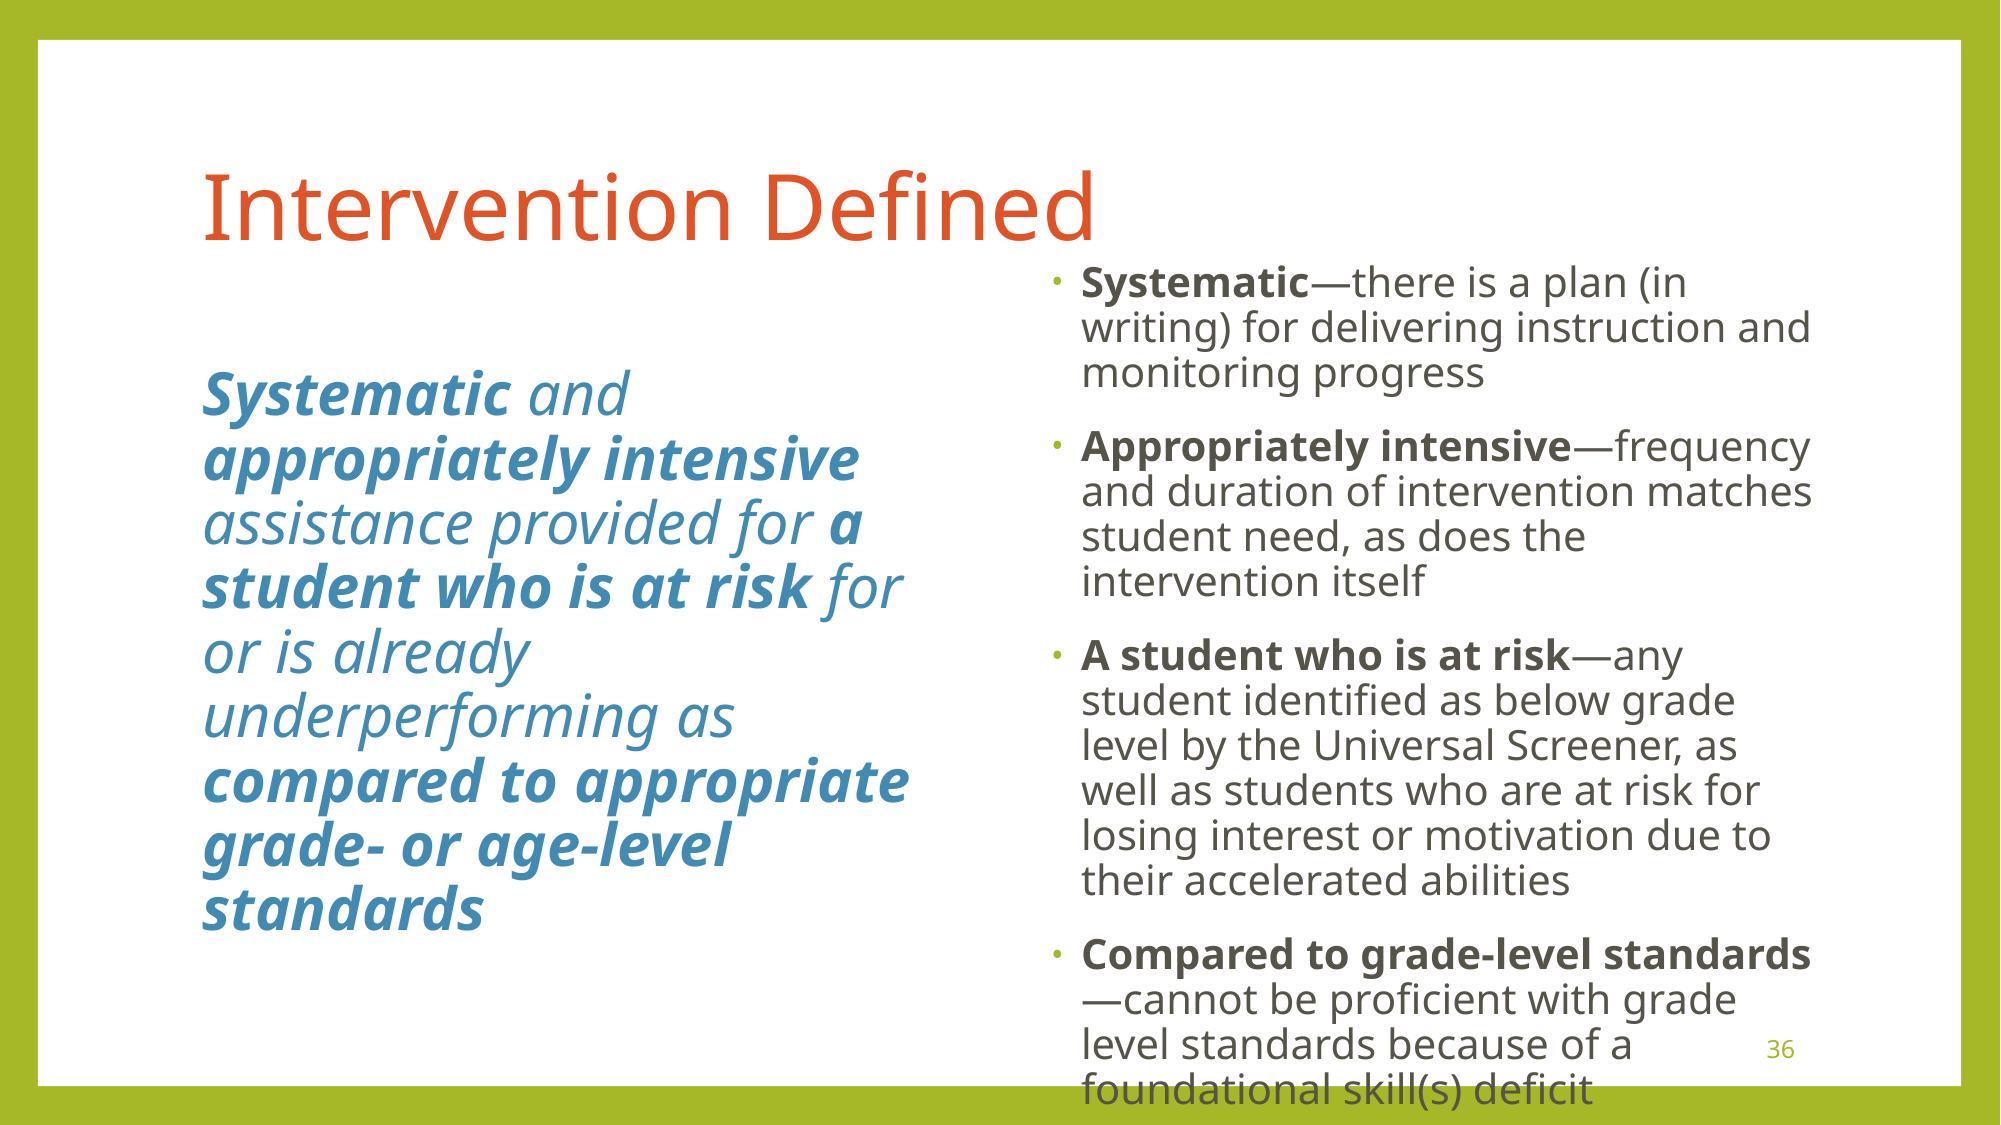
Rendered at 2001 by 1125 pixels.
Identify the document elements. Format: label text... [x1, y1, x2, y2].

list Systematic—there is a plan (in writing) for delivering instruction and monitoring progress Appropriately intensive—frequency and duration of intervention matches student need, as does the intervention itself A student who is at risk—any student identified as below grade level by the Universal Screener, as well as students who are at risk for losing interest or motivation due to their accelerated abilities Compared to grade-level standards—cannot be proficient with grade level standards because of a foundational skill(s) deficit [1028, 253, 1836, 932]
slide_number 36 [1530, 1020, 1811, 1081]
list Systematic and appropriately intensive assistance provided for a student who is at risk for or is already underperforming as compared to appropriate grade- or age-level standards [187, 298, 946, 956]
title Intervention Defined [187, 99, 1808, 323]
